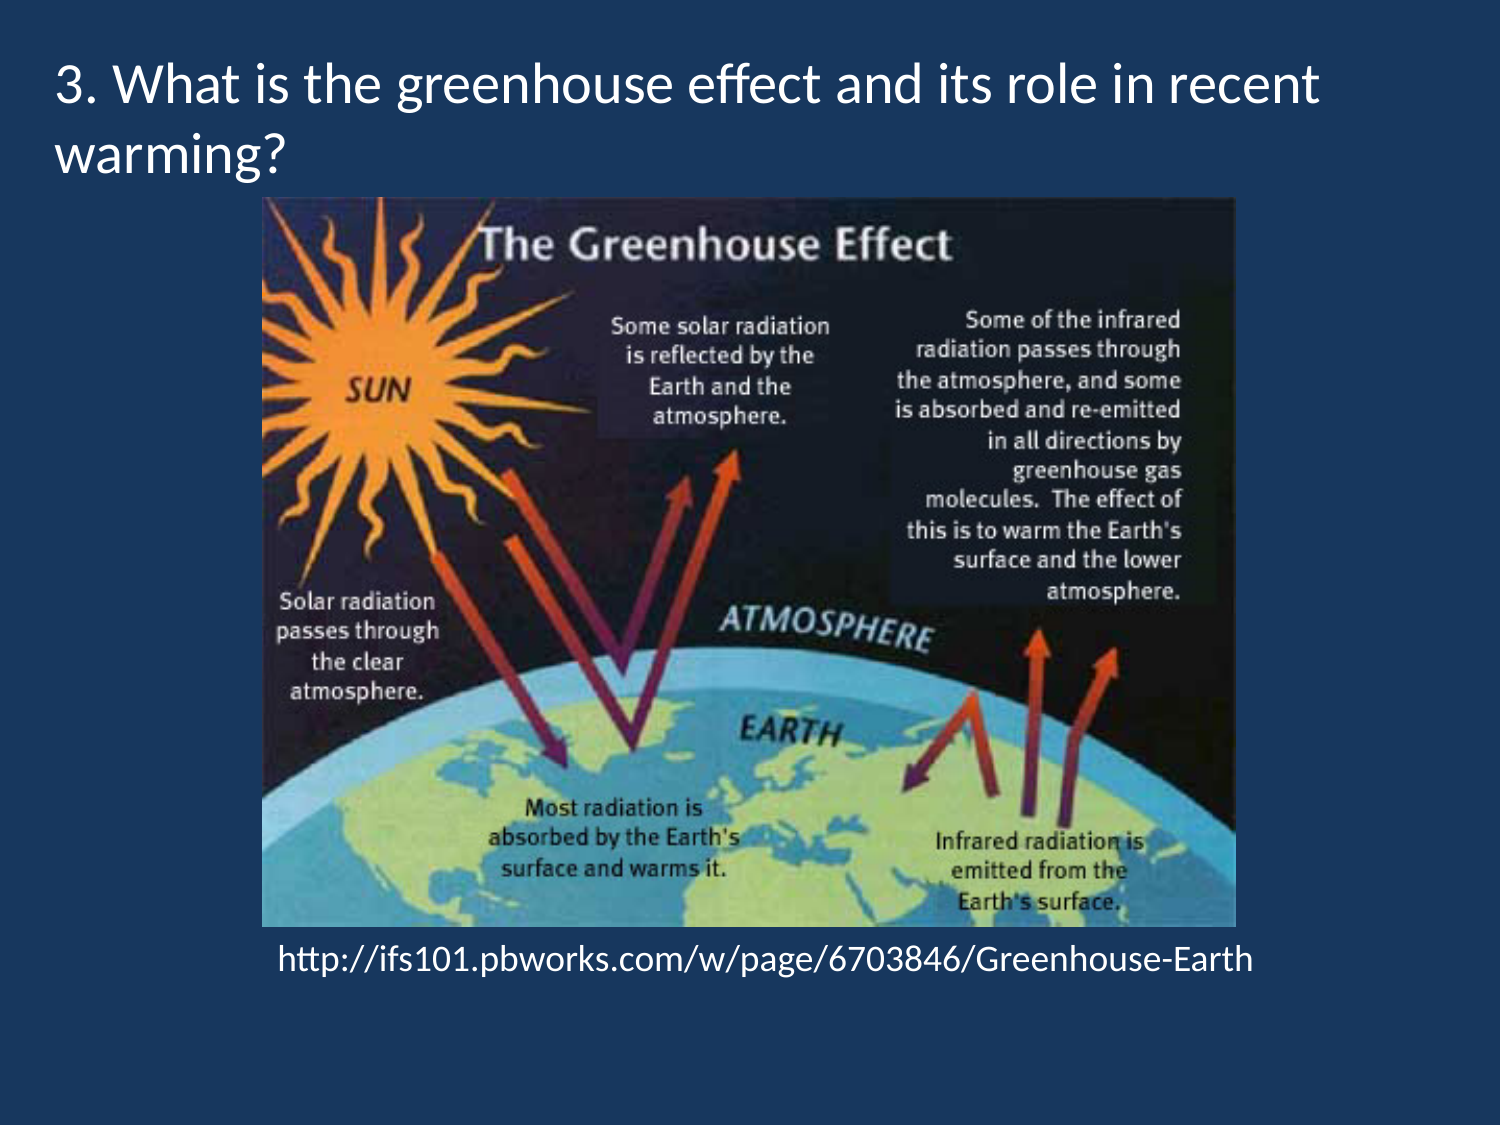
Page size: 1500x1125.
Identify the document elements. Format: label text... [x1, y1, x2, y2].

picture [262, 197, 1236, 928]
text_box 3. What is the greenhouse effect and its role in recent warming? [40, 38, 1500, 193]
text_box http://ifs101.pbworks.com/w/page/6703846/Greenhouse-Earth [262, 926, 1395, 986]
